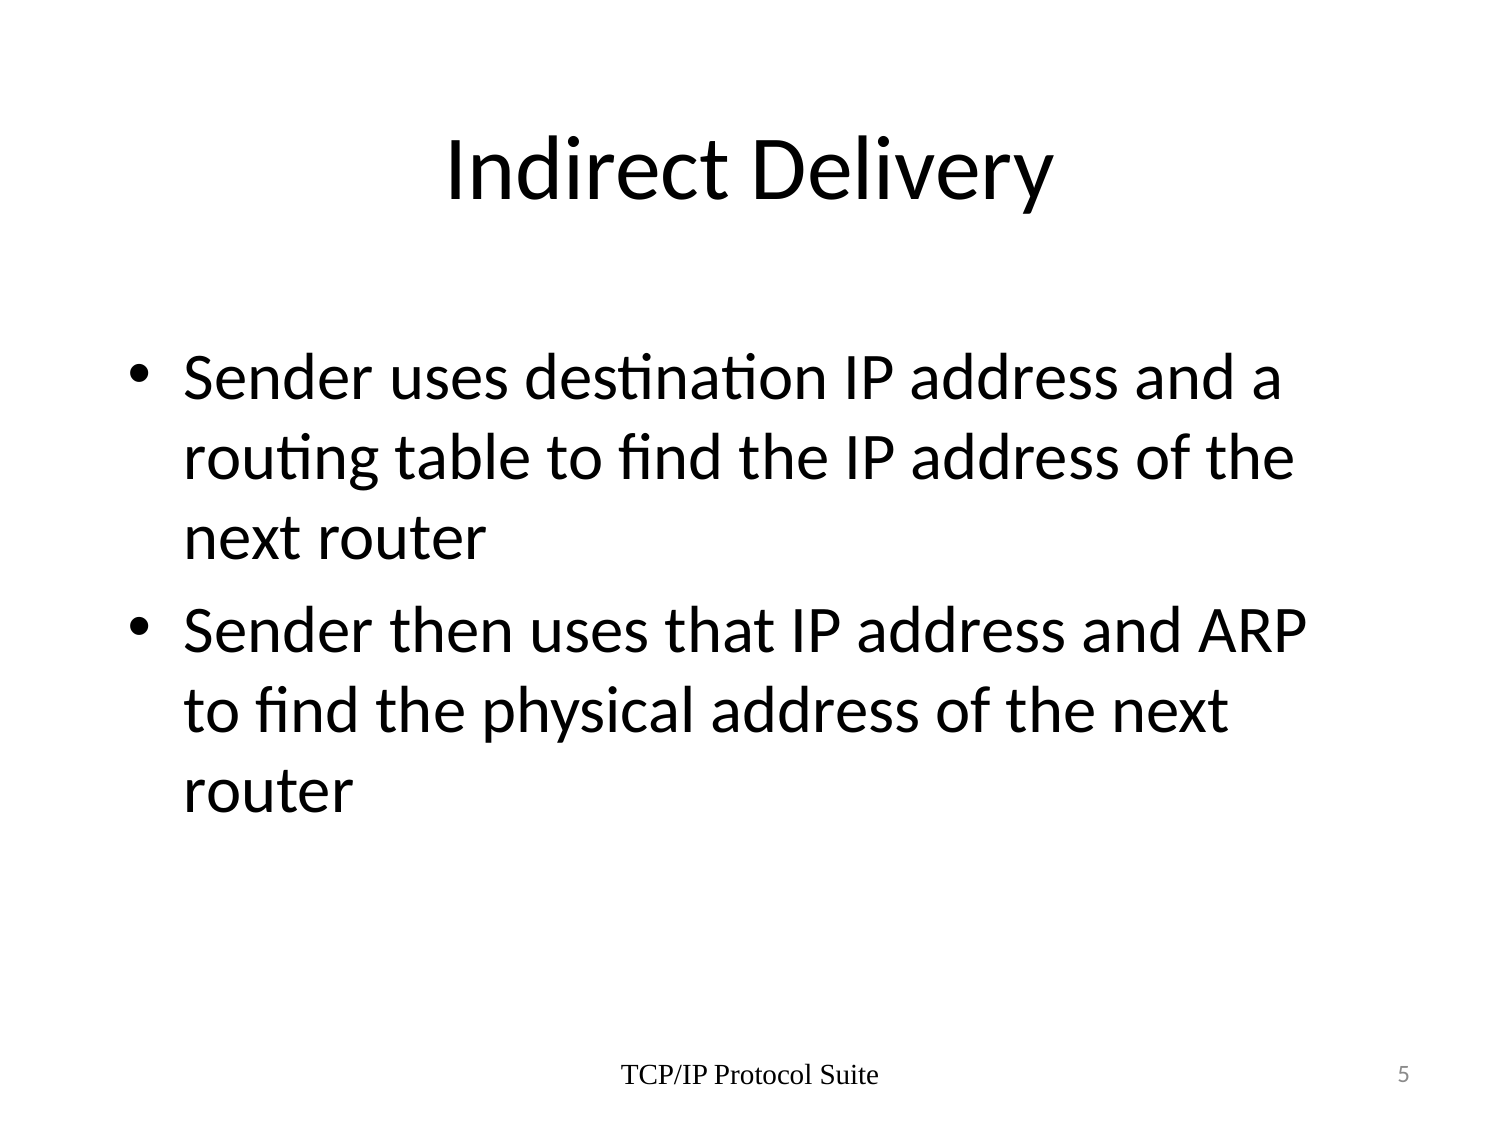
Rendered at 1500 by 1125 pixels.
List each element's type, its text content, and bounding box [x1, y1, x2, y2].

list Sender uses destination IP address and a routing table to find the IP address of the next router Sender then uses that IP address and ARP to find the physical address of the next router [112, 324, 1388, 1000]
slide_number 5 [1074, 1042, 1425, 1103]
footer TCP/IP Protocol Suite [512, 1042, 988, 1103]
title Indirect Delivery [112, 99, 1388, 288]
